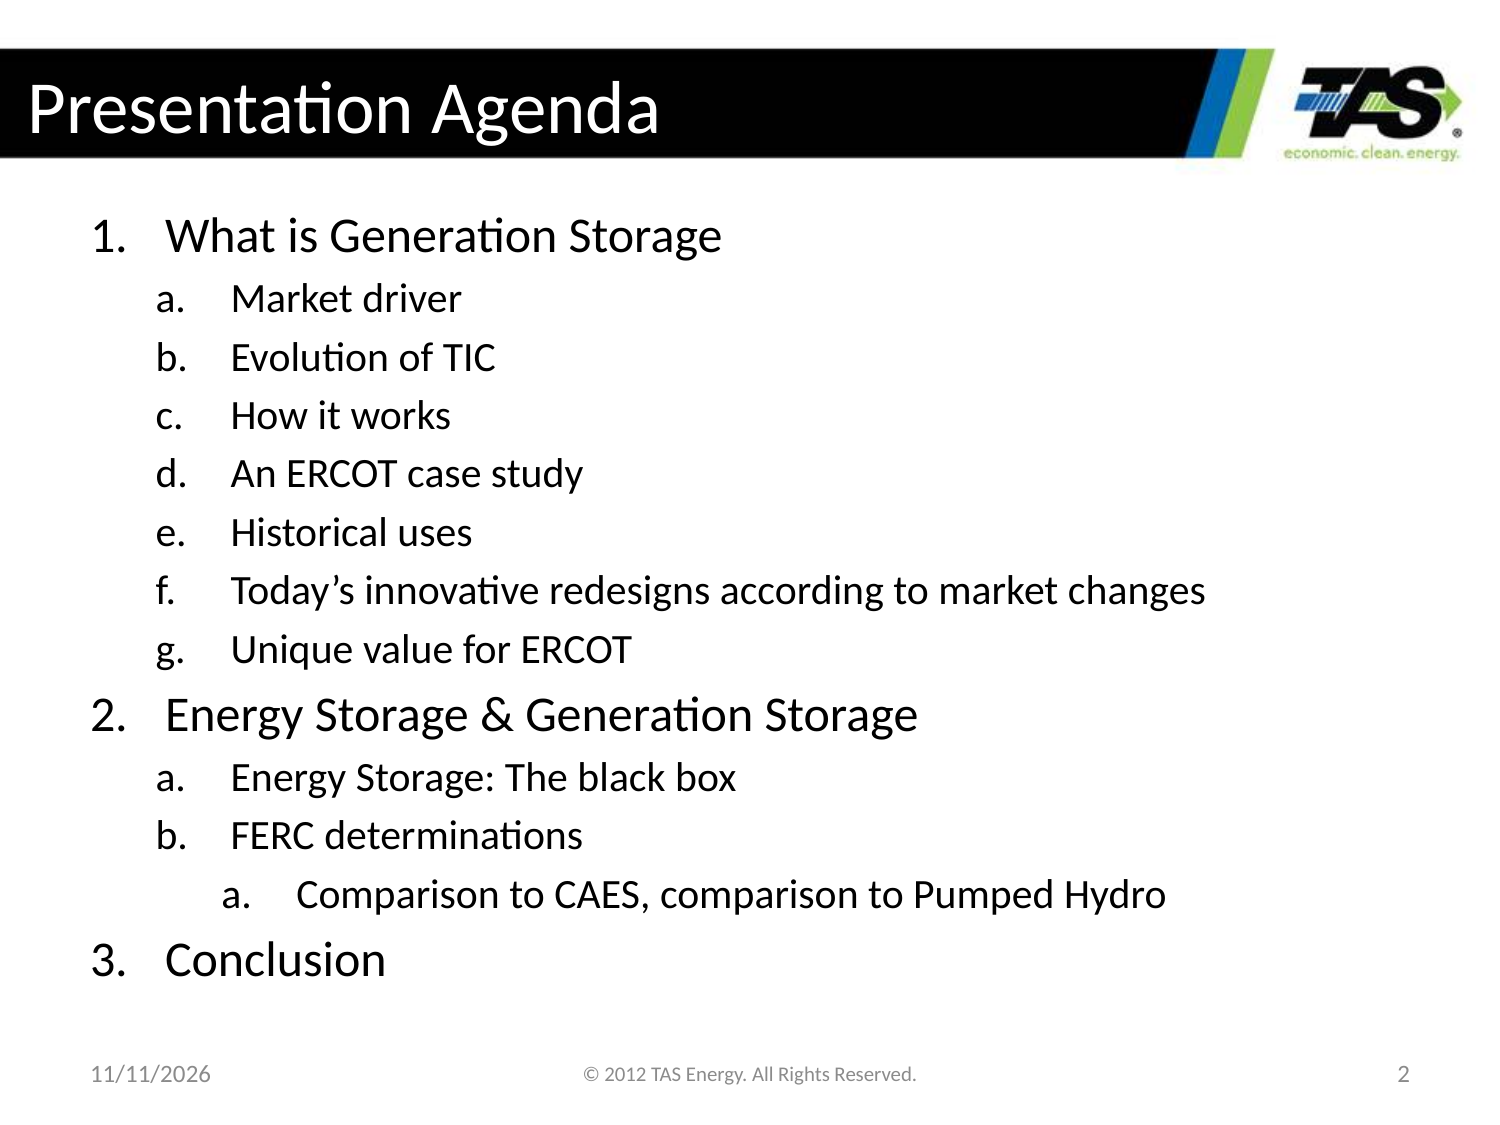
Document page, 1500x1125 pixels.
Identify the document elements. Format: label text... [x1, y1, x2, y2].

list What is Generation Storage Market driver Evolution of TIC How it works An ERCOT case study Historical uses Today’s innovative redesigns according to market changes Unique value for ERCOT Energy Storage & Generation Storage Energy Storage: The black box FERC determinations Comparison to CAES, comparison to Pumped Hydro Conclusion [75, 195, 1425, 1013]
slide_number 2 [1074, 1042, 1425, 1103]
footer © 2012 TAS Energy. All Rights Reserved. [512, 1042, 988, 1103]
picture [0, 0, 1500, 1125]
title Presentation Agenda [12, 62, 1188, 145]
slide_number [75, 1042, 425, 1103]
